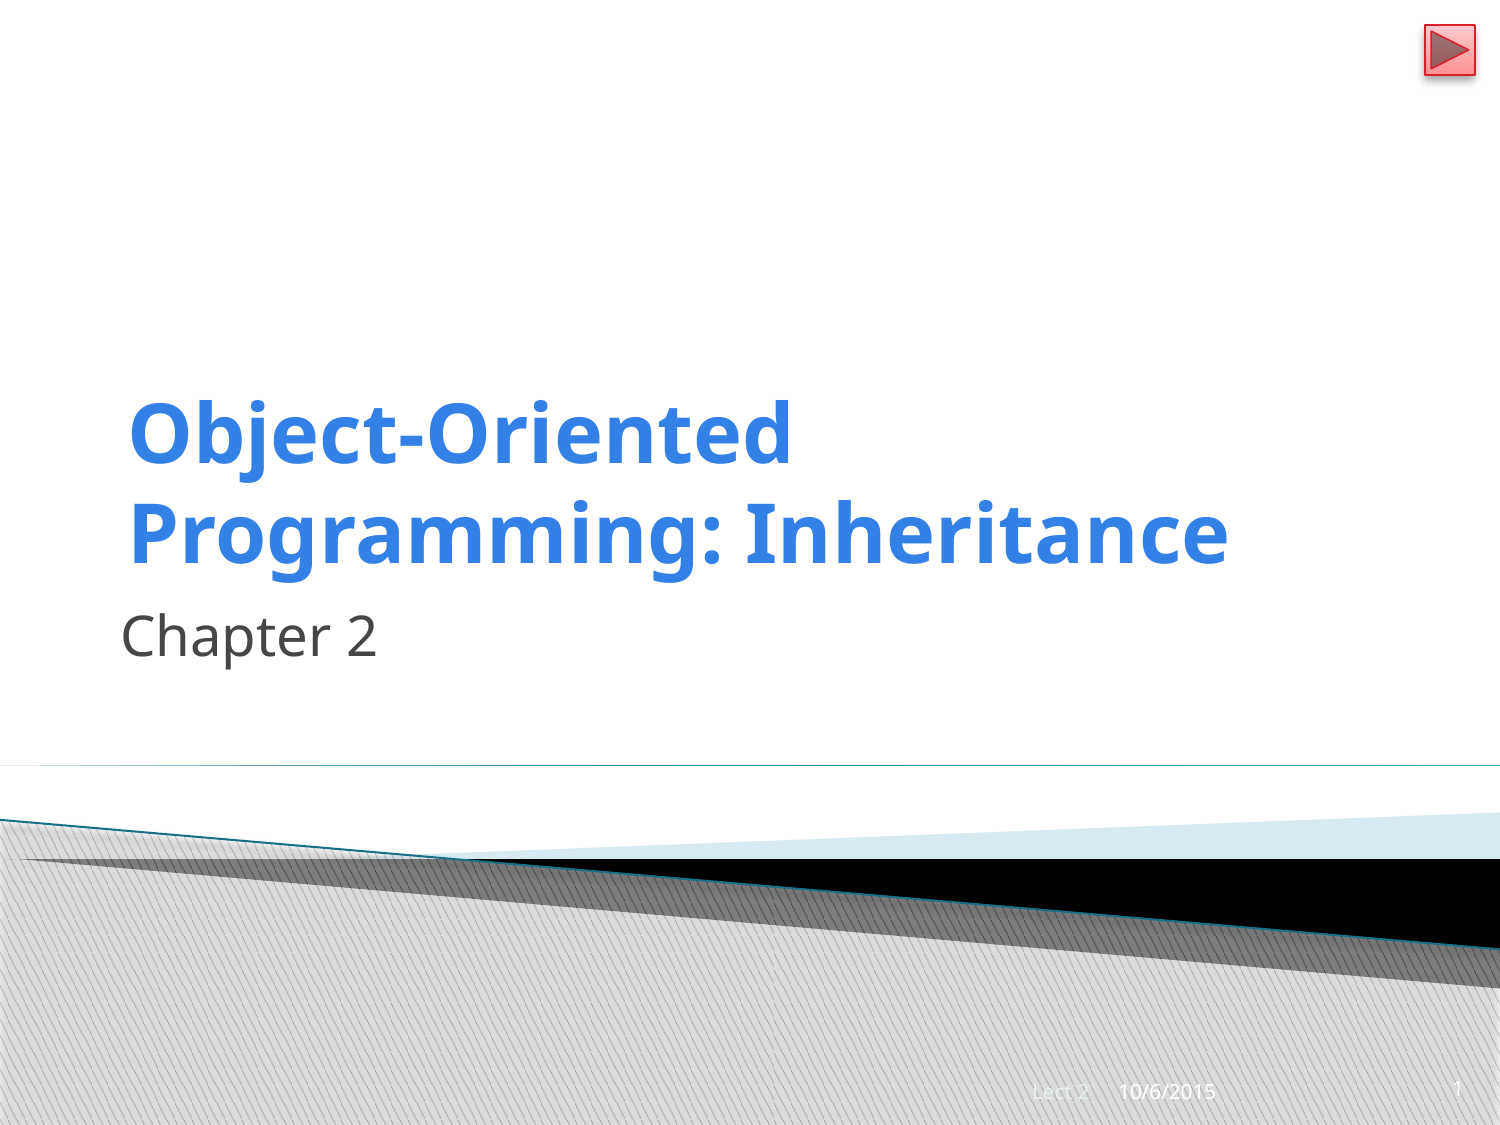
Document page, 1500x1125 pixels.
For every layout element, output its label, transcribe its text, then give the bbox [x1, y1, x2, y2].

title Object-Oriented Programming: Inheritance [112, 287, 1388, 588]
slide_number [1105, 1051, 1418, 1112]
picture [5, 859, 1500, 989]
slide_number 1 [1418, 1051, 1479, 1112]
footer Lect 2 [450, 1051, 1105, 1112]
subtitle Chapter 2 [112, 592, 1388, 790]
